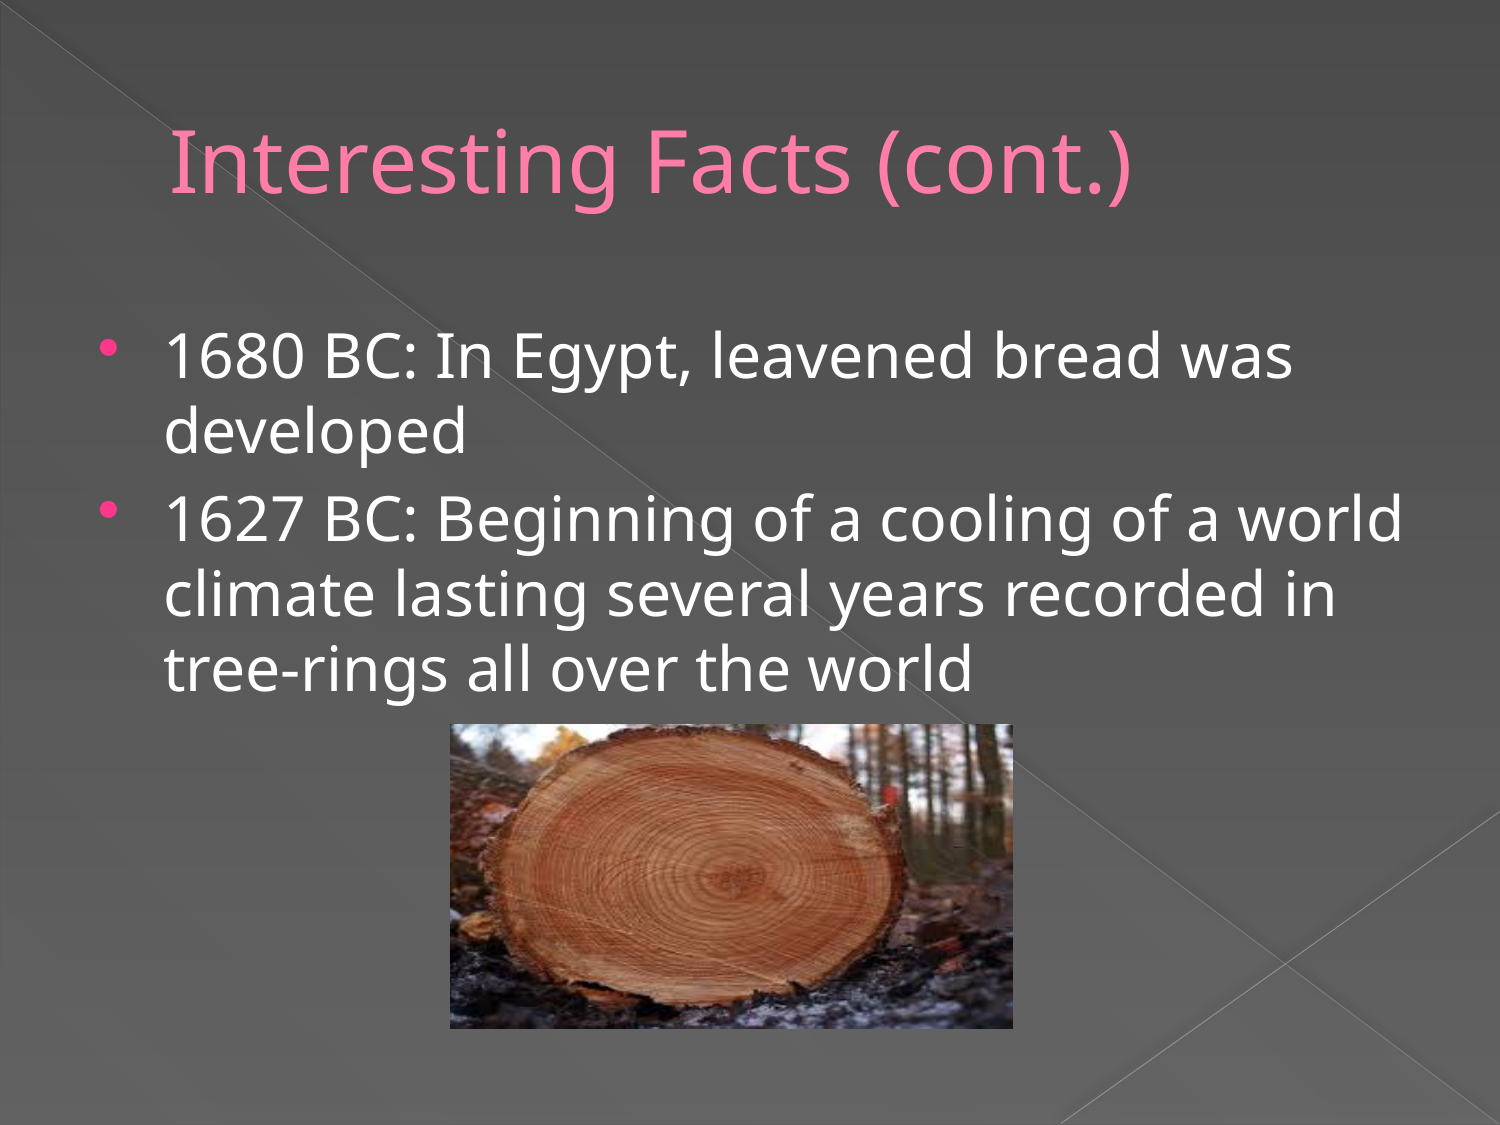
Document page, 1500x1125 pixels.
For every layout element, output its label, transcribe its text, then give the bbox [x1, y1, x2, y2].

title Interesting Facts (cont.) [75, 43, 1425, 274]
list 1680 BC: In Egypt, leavened bread was developed 1627 BC: Beginning of a cooling of a world climate lasting several years recorded in tree-rings all over the world [75, 308, 1425, 1059]
picture [449, 724, 1013, 1029]
